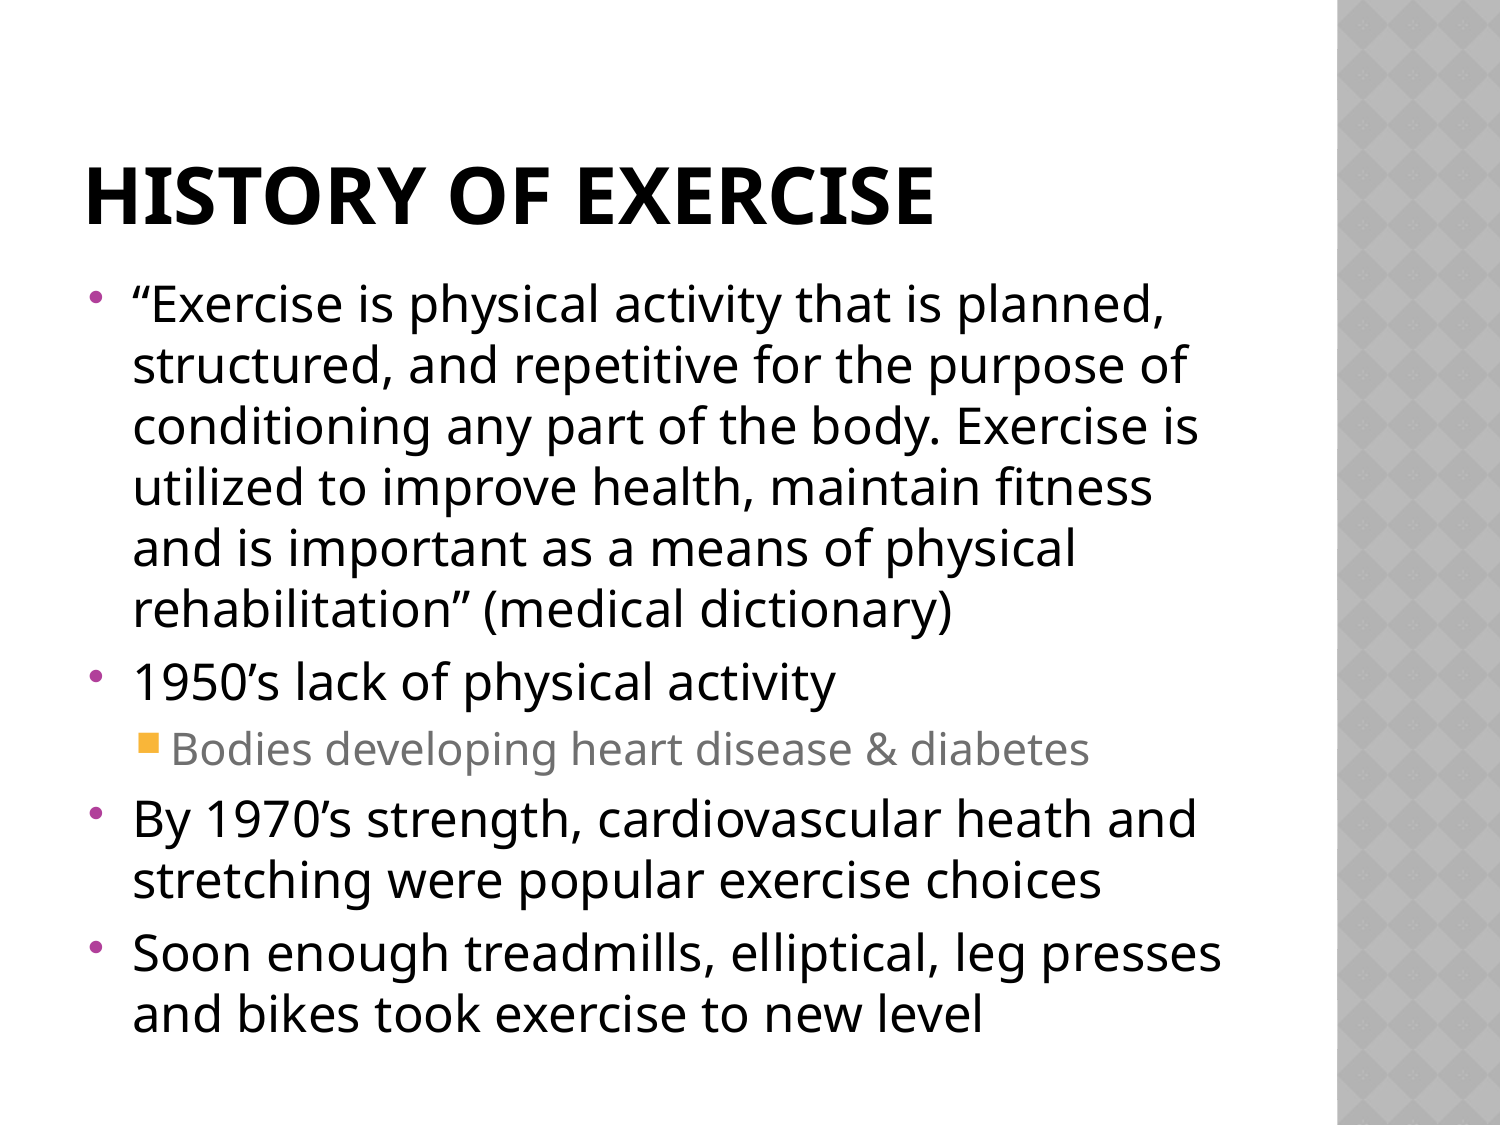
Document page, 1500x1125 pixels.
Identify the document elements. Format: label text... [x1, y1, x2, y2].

list “Exercise is physical activity that is planned, structured, and repetitive for the purpose of conditioning any part of the body. Exercise is utilized to improve health, maintain fitness and is important as a means of physical rehabilitation” (medical dictionary) 1950’s lack of physical activity Bodies developing heart disease & diabetes By 1970’s strength, cardiovascular heath and stretching were popular exercise choices Soon enough treadmills, elliptical, leg presses and bikes took exercise to new level [75, 264, 1263, 1059]
title History of exercise [75, 52, 1263, 240]
